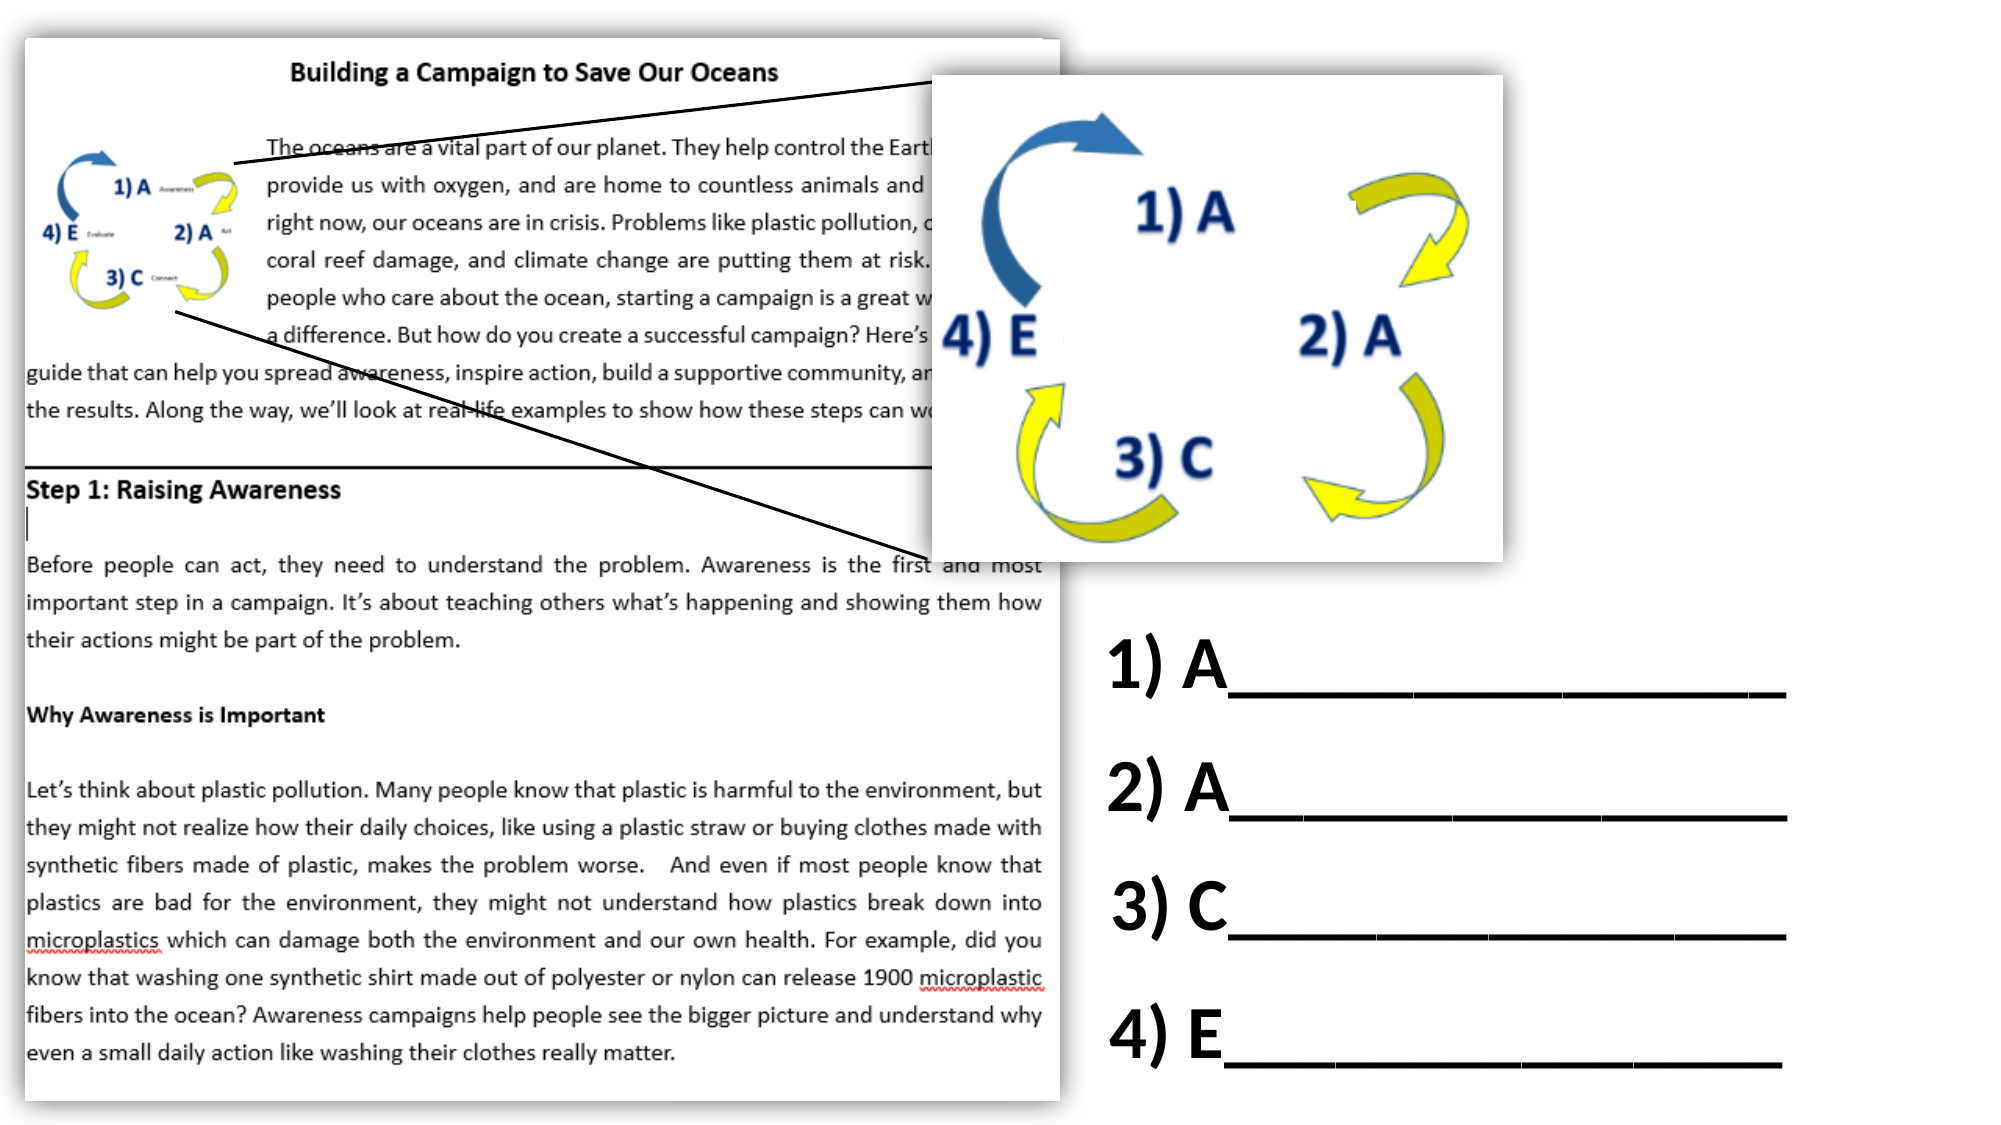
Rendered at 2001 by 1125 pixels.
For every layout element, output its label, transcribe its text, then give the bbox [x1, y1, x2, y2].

text_box 3) C_______________ [1095, 847, 1803, 953]
text_box 4) E_______________ [1094, 975, 1799, 1081]
text_box 1) A_______________ [1089, 606, 1802, 712]
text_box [233, 81, 932, 164]
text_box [175, 311, 928, 560]
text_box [932, 75, 1503, 562]
picture [25, 38, 1060, 1101]
text_box 2) A_______________ [1091, 729, 1804, 834]
